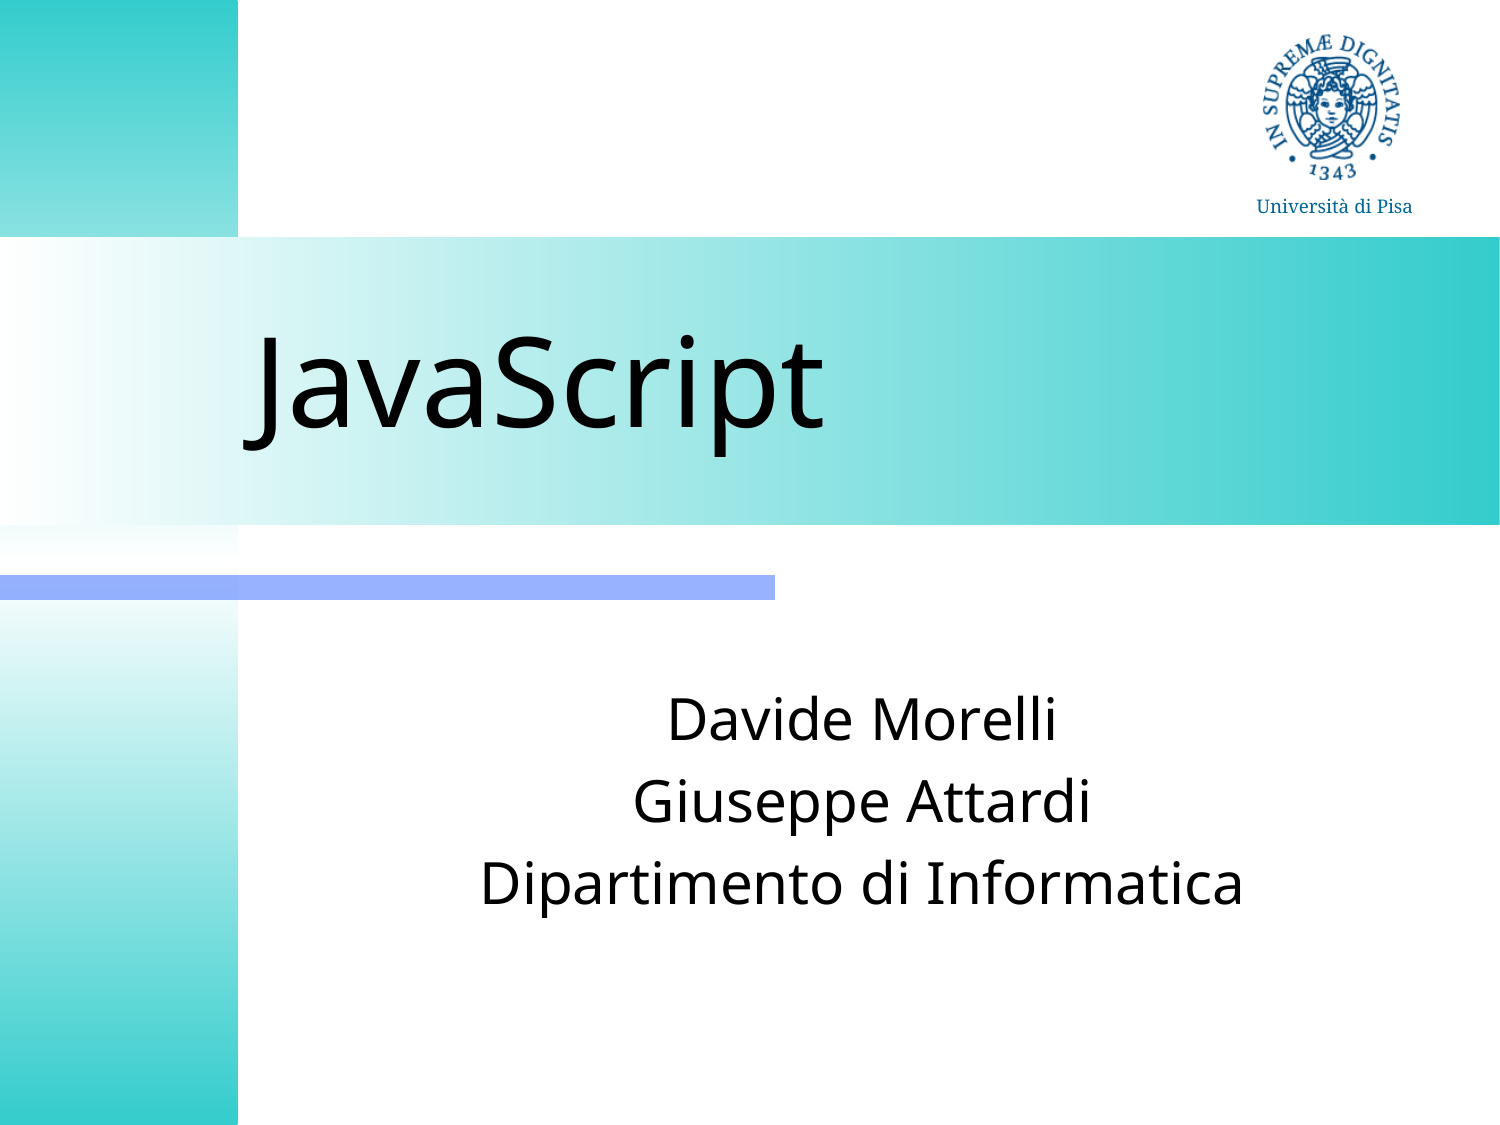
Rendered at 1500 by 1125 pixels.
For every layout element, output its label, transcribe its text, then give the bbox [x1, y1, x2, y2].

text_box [1245, 18, 1424, 225]
subtitle Davide Morelli Giuseppe Attardi Dipartimento di Informatica [337, 674, 1388, 963]
title JavaScript [238, 264, 1494, 491]
